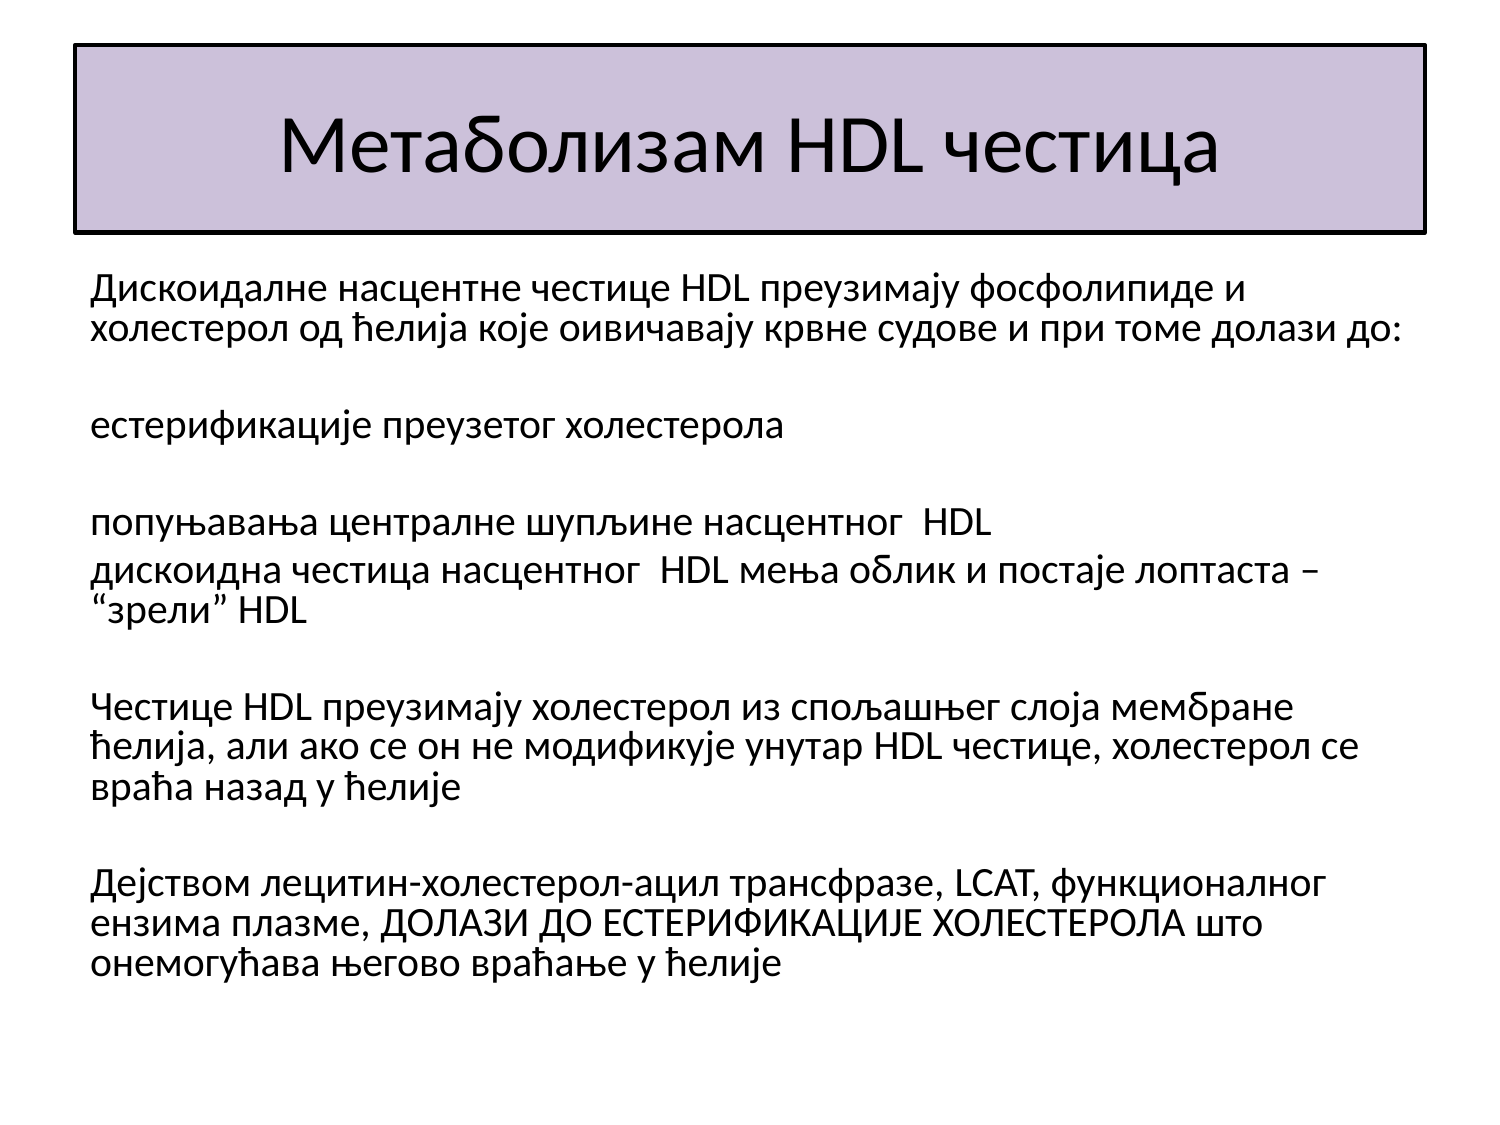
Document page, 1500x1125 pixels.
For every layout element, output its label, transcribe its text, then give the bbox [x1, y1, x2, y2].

title Метаболизам HDL честица [73, 43, 1427, 235]
text_box [87, 262, 1425, 318]
list Дискоидалне насцентне честице HDL преузимају фосфолипиде и холестерол од ћелија које оивичавају крвне судове и при томе долази до: естерификације преузетог холестерола попуњавања централне шупљине насцентног HDL дискоидна честица насцентног HDL мења облик и постаје лоптаста – “зрели” HDL Честице HDL преузимају холестерол из спољашњег слоја мембране ћелија, али ако се он не модификује унутар HDL честице, холестерол се враћа назад у ћелије Дејством лецитин-холестерол-ацил трансфразе, LCAT, функционалног ензима плазме, ДОЛАЗИ ДО ЕСТЕРИФИКАЦИЈЕ ХОЛЕСТЕРОЛА што онемогућава његово враћање у ћелије [75, 262, 1425, 1005]
